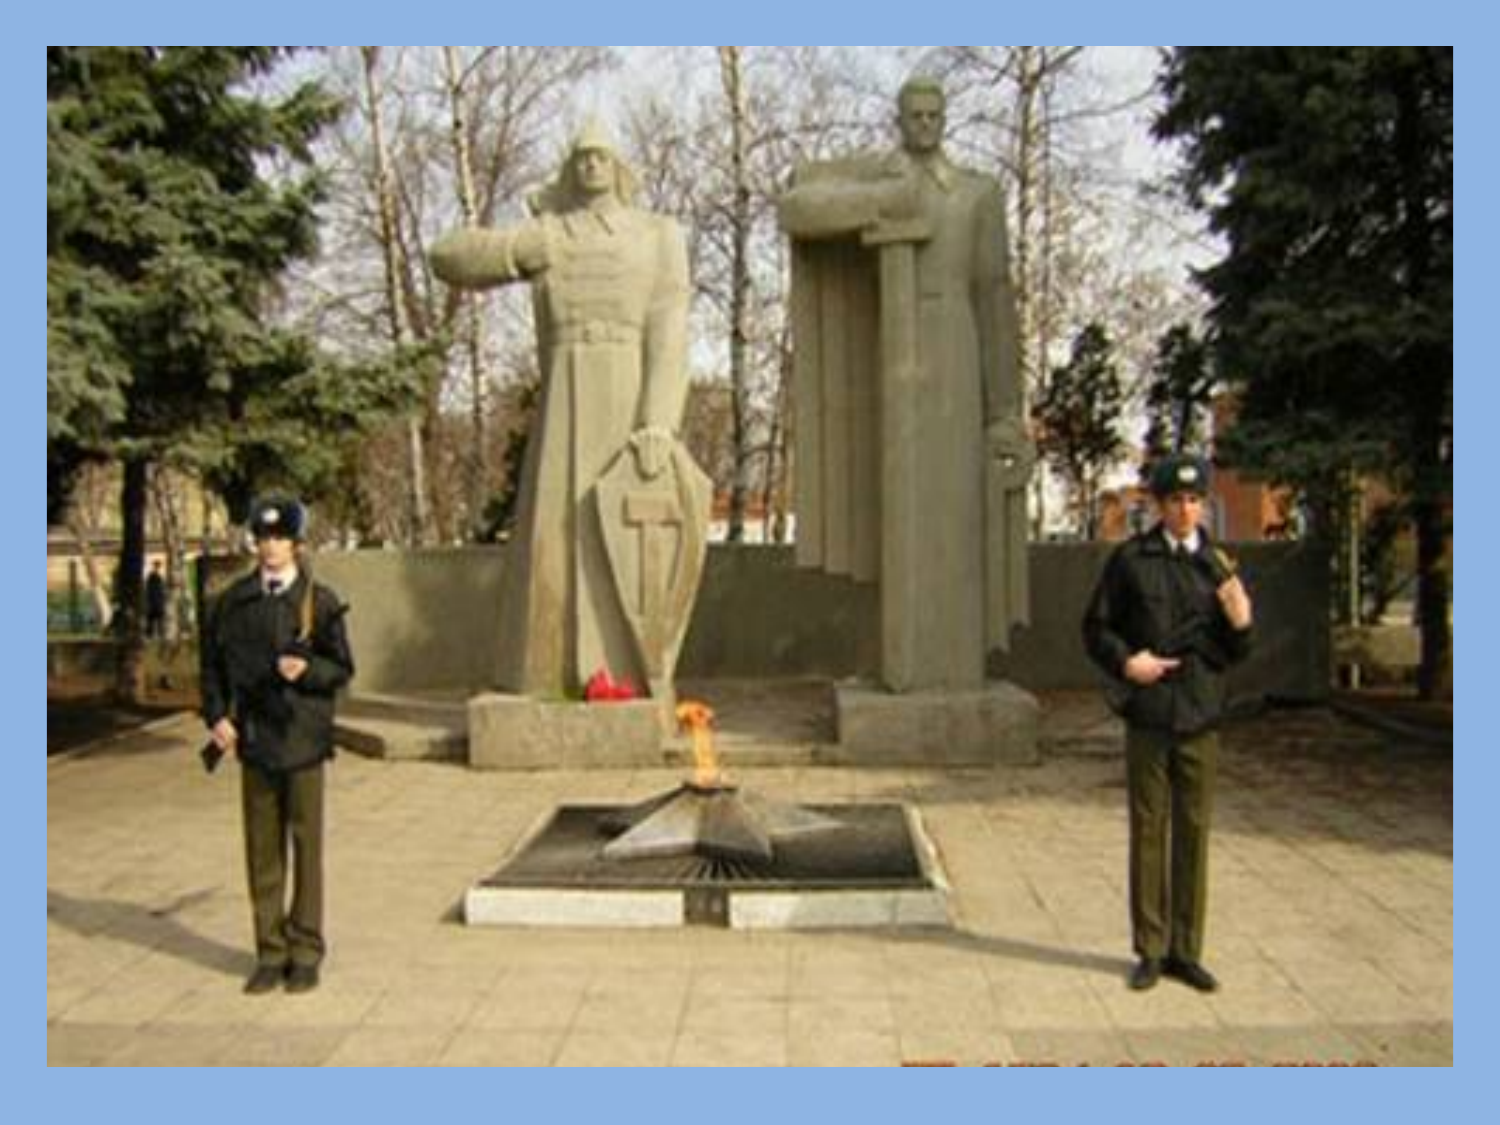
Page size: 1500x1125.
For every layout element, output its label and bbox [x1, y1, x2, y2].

picture [46, 46, 1454, 1067]
